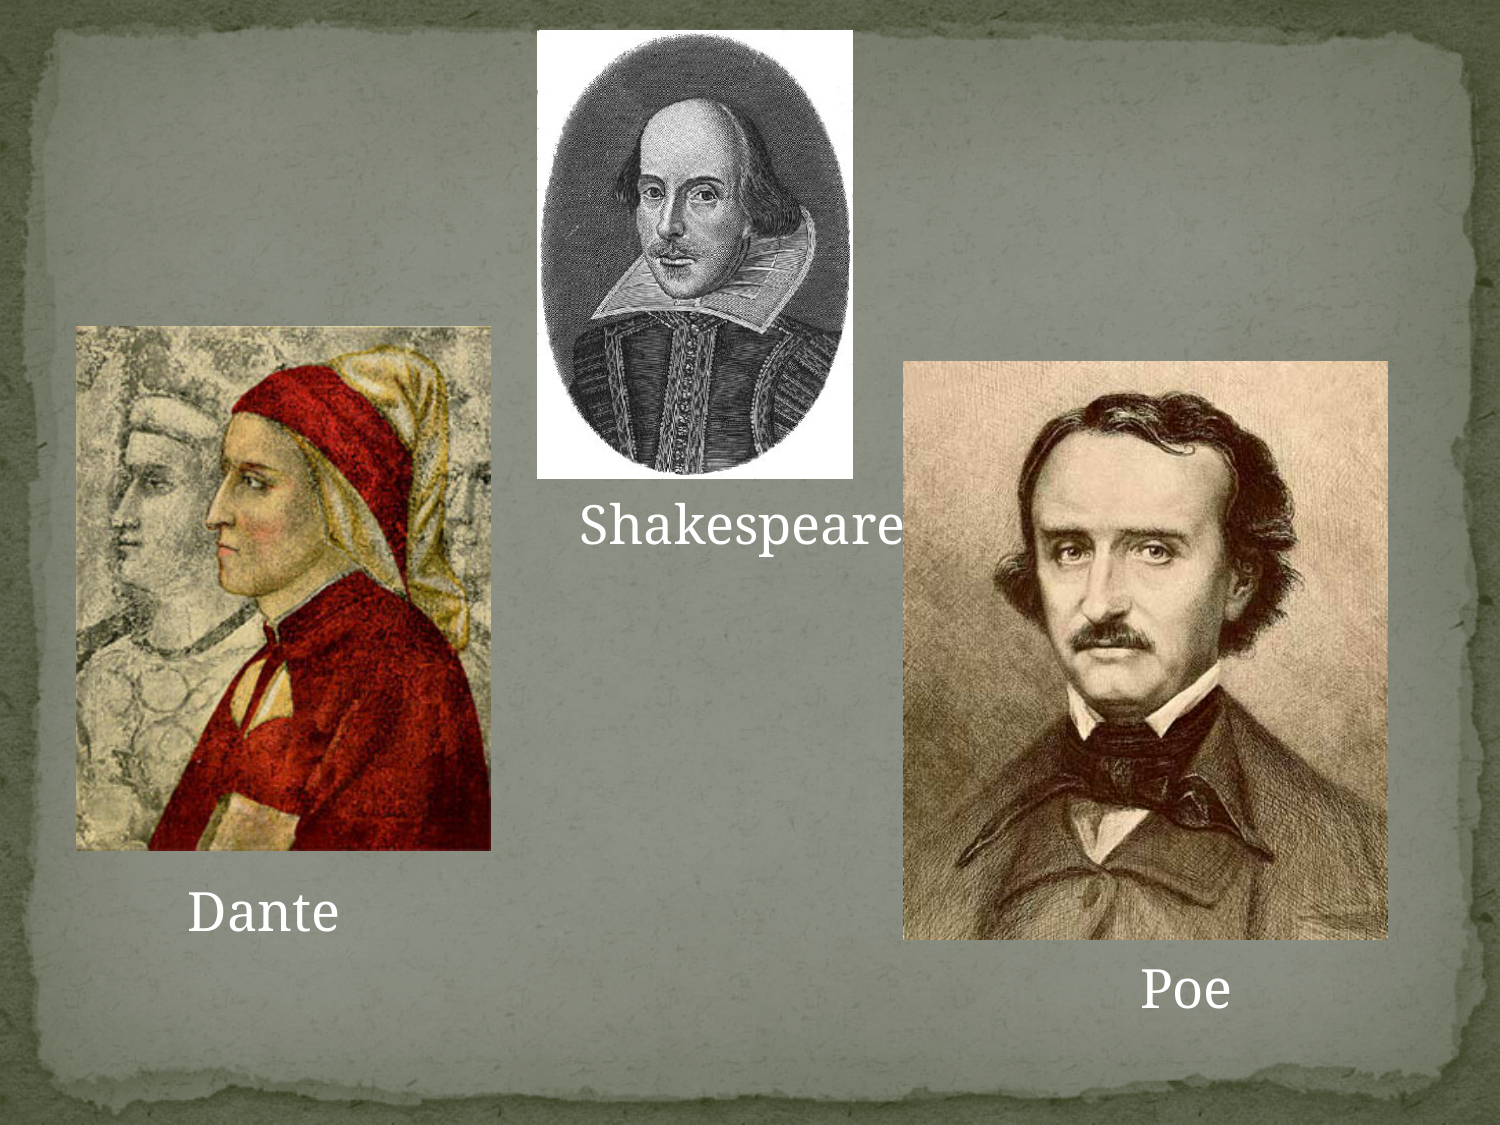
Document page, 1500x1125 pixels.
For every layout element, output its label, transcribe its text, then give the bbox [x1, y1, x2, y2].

list Shakespeare Dante Poe [74, 249, 1426, 1001]
picture [537, 30, 853, 479]
picture [903, 361, 1388, 940]
picture [76, 326, 491, 851]
